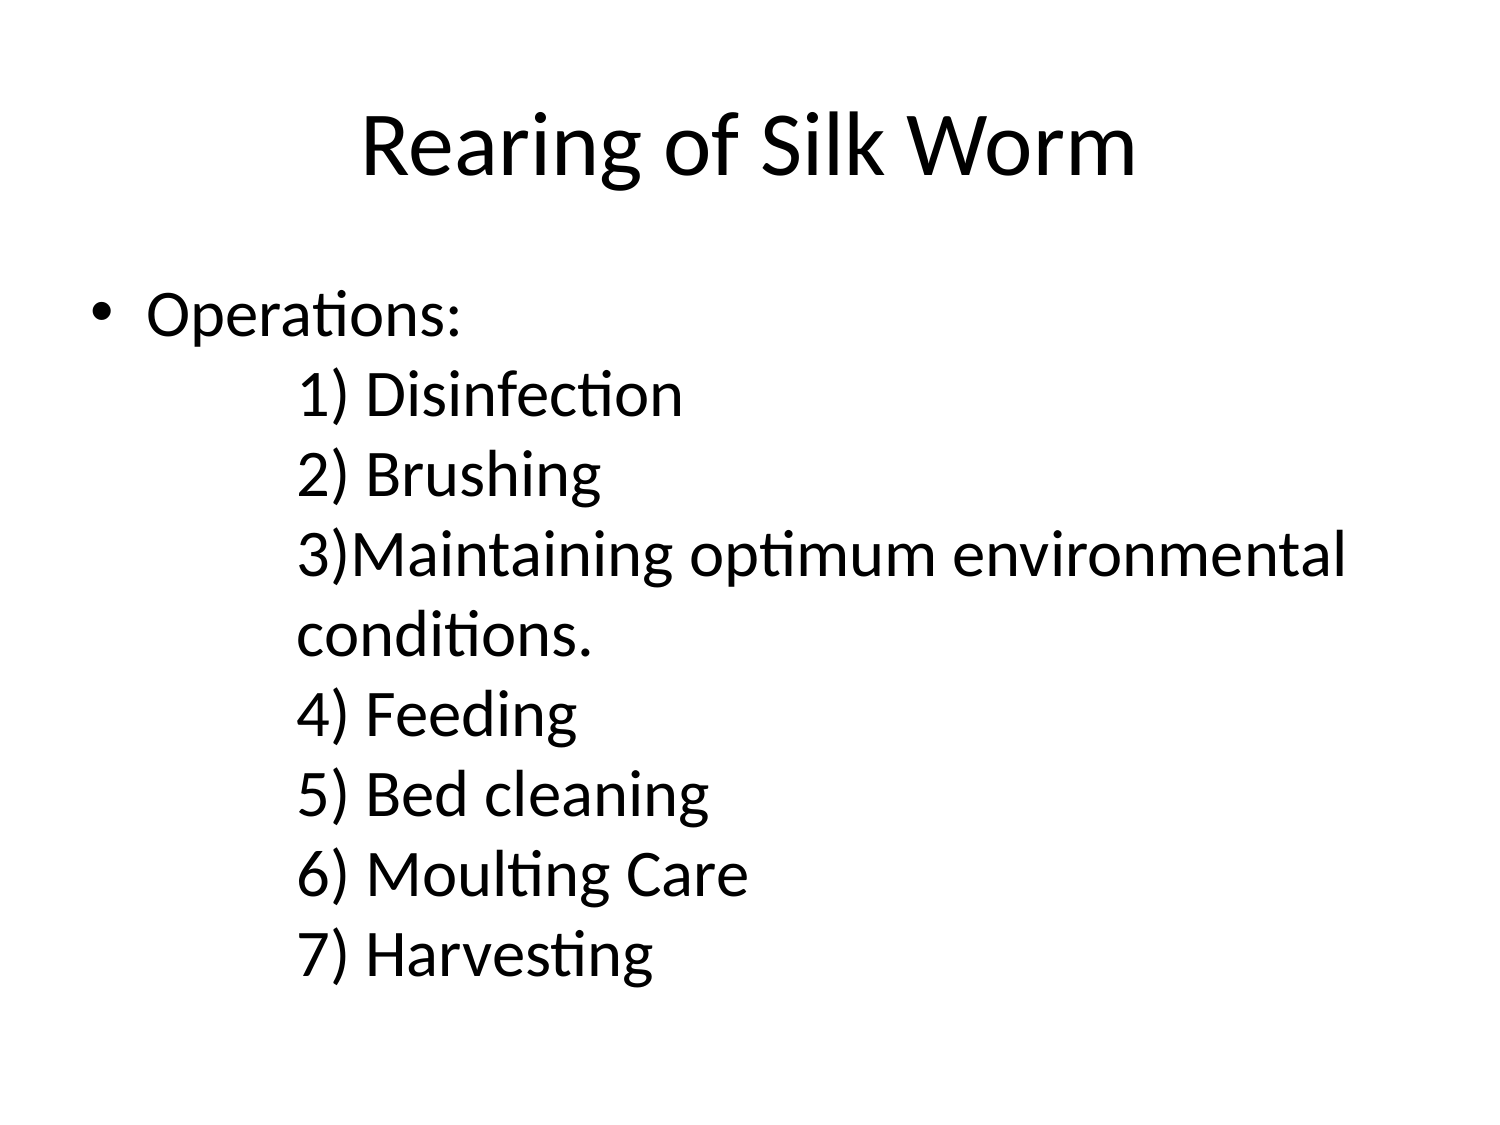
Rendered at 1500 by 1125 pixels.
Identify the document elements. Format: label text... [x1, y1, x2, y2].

list Operations: 1) Disinfection 2) Brushing 3)Maintaining optimum environmental conditions. 4) Feeding 5) Bed cleaning 6) Moulting Care 7) Harvesting [75, 262, 1425, 1005]
title Rearing of Silk Worm [75, 45, 1425, 233]
